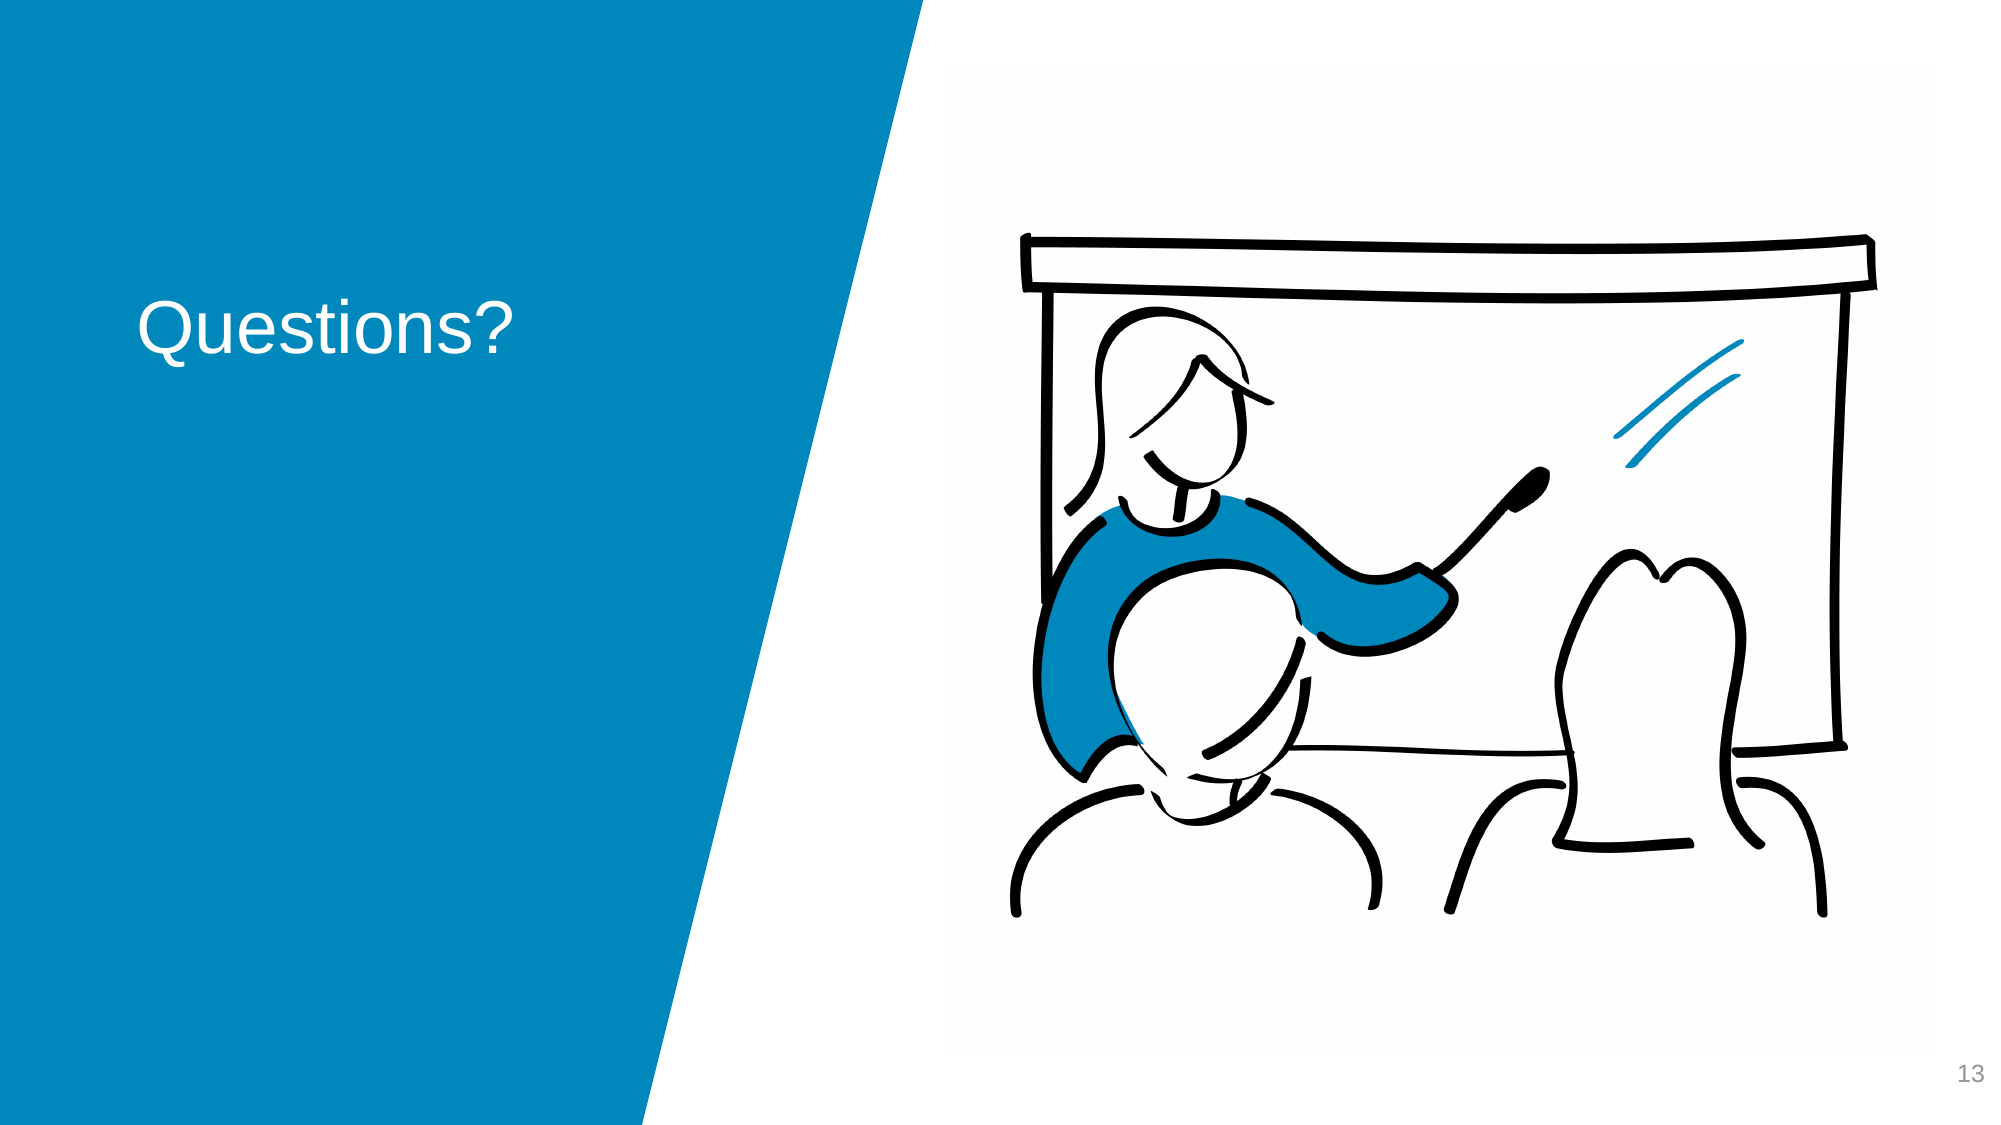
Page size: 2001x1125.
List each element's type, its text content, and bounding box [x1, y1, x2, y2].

title Questions? [136, 0, 775, 371]
slide_number 13 [1550, 1042, 2000, 1103]
picture [944, 68, 1932, 1056]
